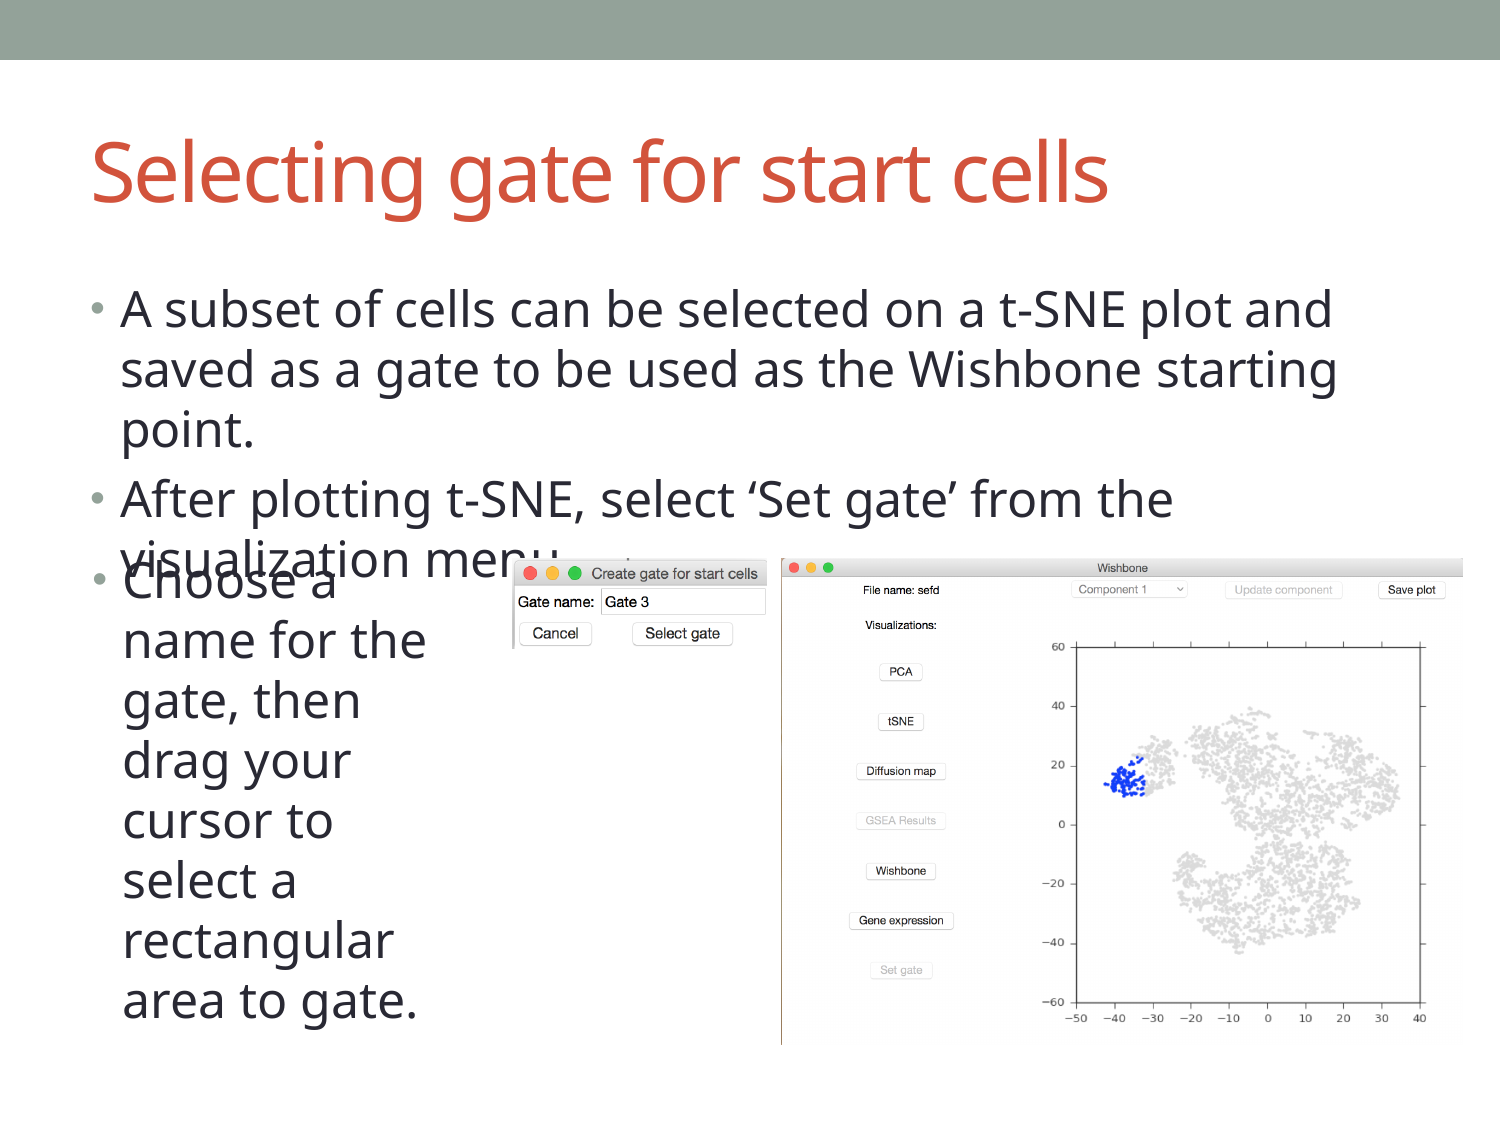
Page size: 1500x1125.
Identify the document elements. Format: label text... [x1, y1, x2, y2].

title Selecting gate for start cells [75, 87, 1425, 250]
picture [781, 558, 1463, 1045]
list A subset of cells can be selected on a t-SNE plot and saved as a gate to be used as the Wishbone starting point. After plotting t-SNE, select ‘Set gate’ from the visualization menu [75, 270, 1451, 1071]
text_box Choose a name for the gate, then drag your cursor to select a rectangular area to gate. [77, 541, 484, 1081]
picture [511, 558, 768, 649]
